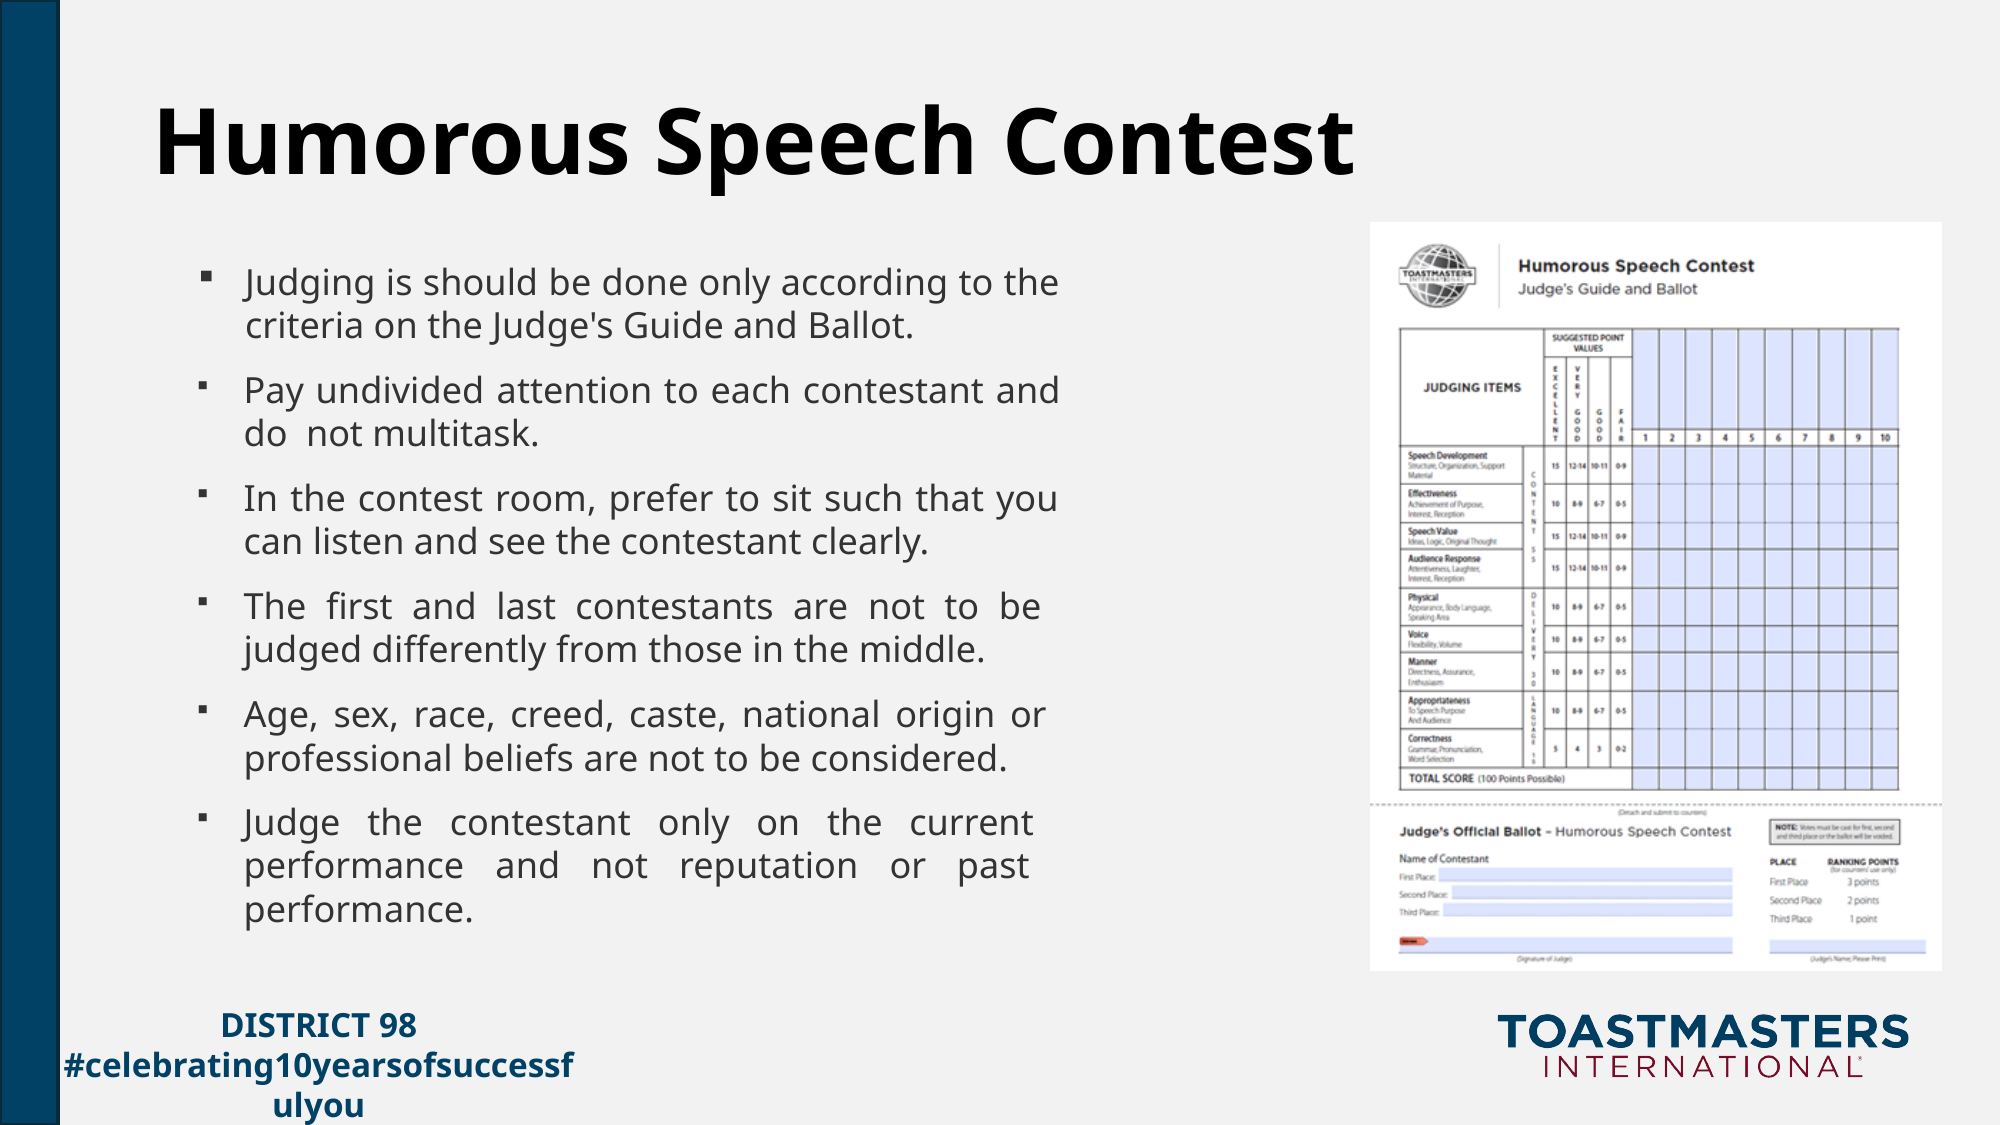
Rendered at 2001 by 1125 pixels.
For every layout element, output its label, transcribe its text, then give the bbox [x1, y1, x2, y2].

text_box [0, 0, 60, 1125]
title Humorous Speech Contest [137, 59, 1944, 229]
picture [1370, 222, 2000, 1125]
list Judging is should be done only according to the criteria on the Judge's Guide and Ballot. Pay undivided attention to each contestant and do not multitask. In the contest room, prefer to sit such that you can listen and see the contestant clearly. The first and last contestants are not to be judged differently from those in the middle. Age, sex, race, creed, caste, national origin or professional beliefs are not to be considered. Judge the contestant only on the current performance and not reputation or past performance. [181, 252, 1077, 942]
text_box DISTRICT 98 #celebrating10yearsofsuccessfulyou [40, 996, 598, 1125]
